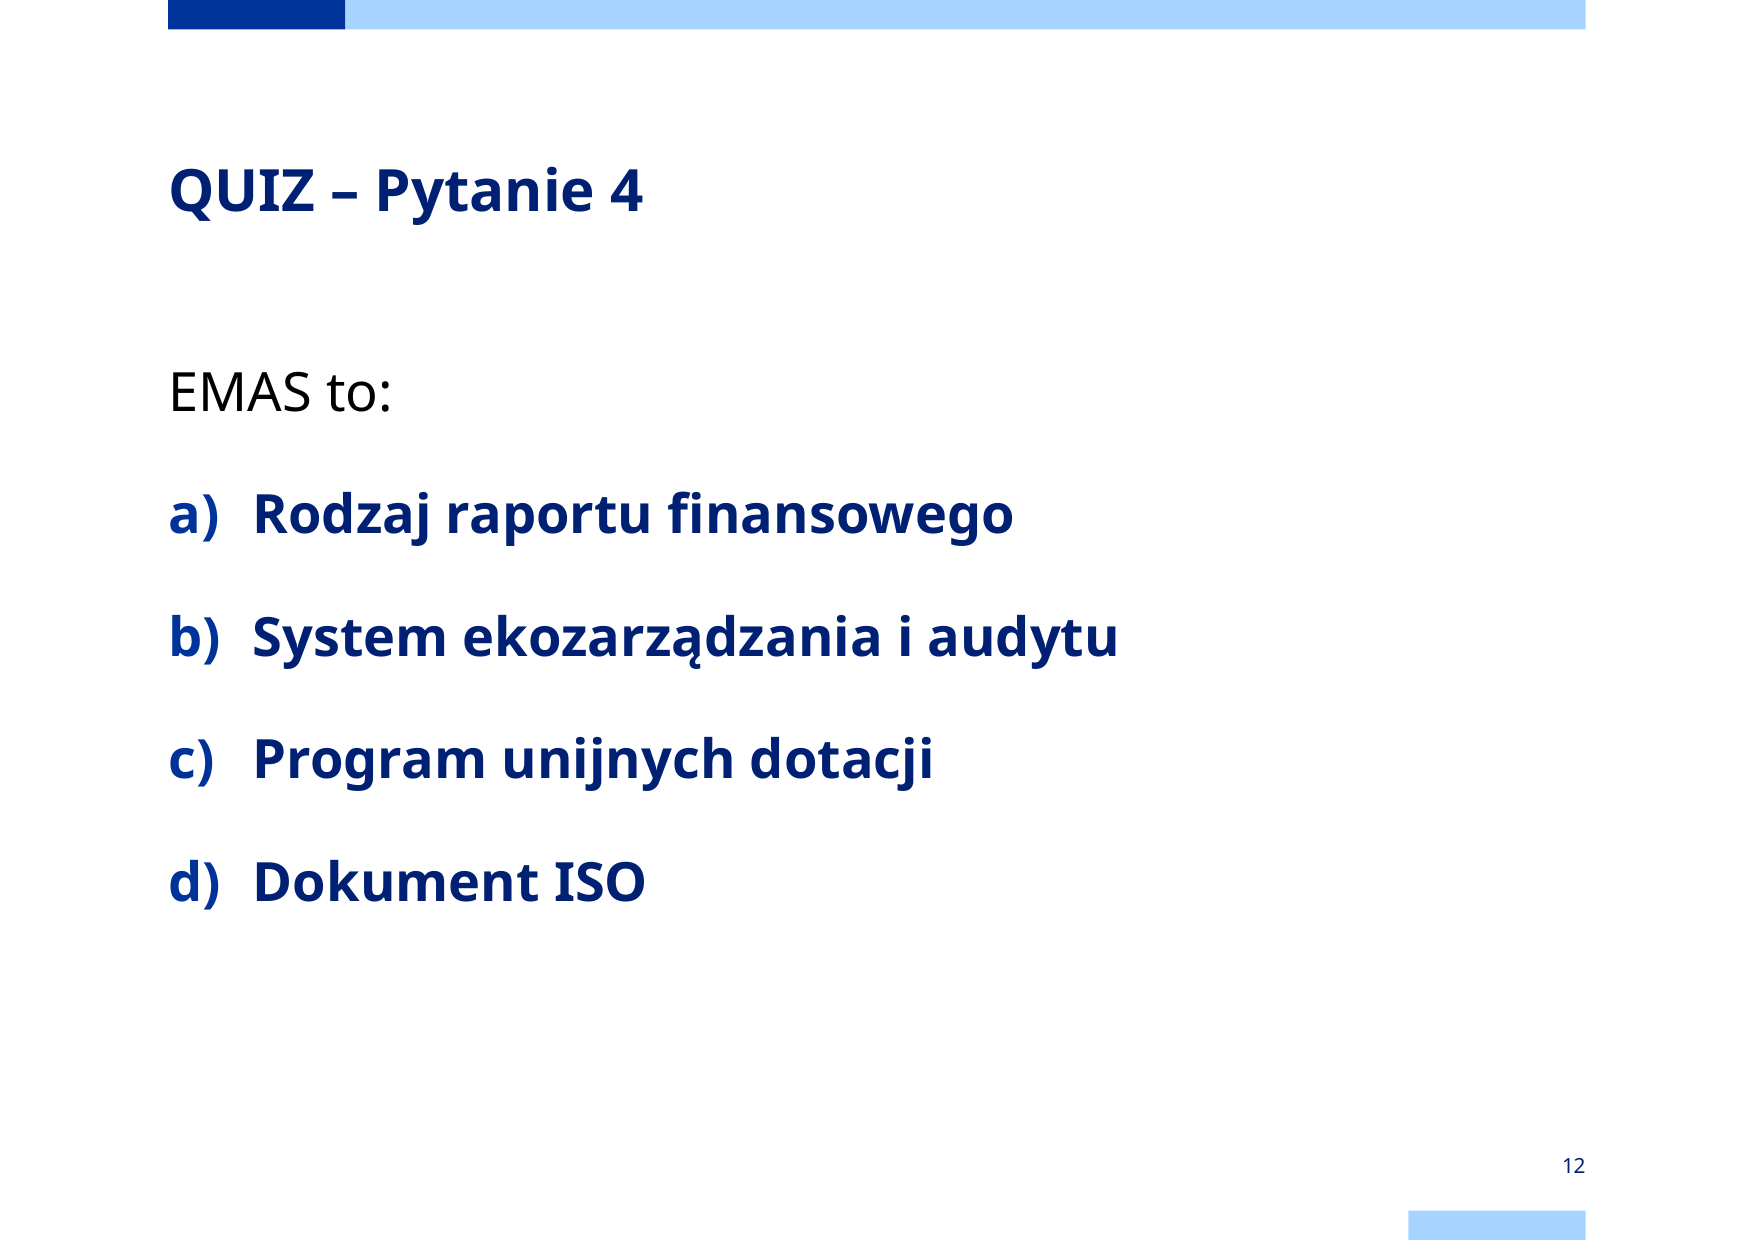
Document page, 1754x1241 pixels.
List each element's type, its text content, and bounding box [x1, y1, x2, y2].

list EMAS to: Rodzaj raportu finansowego System ekozarządzania i audytu Program unijnych dotacji Dokument ISO [168, 324, 1586, 1093]
slide_number 12 [1408, 1151, 1586, 1182]
title QUIZ – Pytanie 4 [168, 147, 1586, 324]
